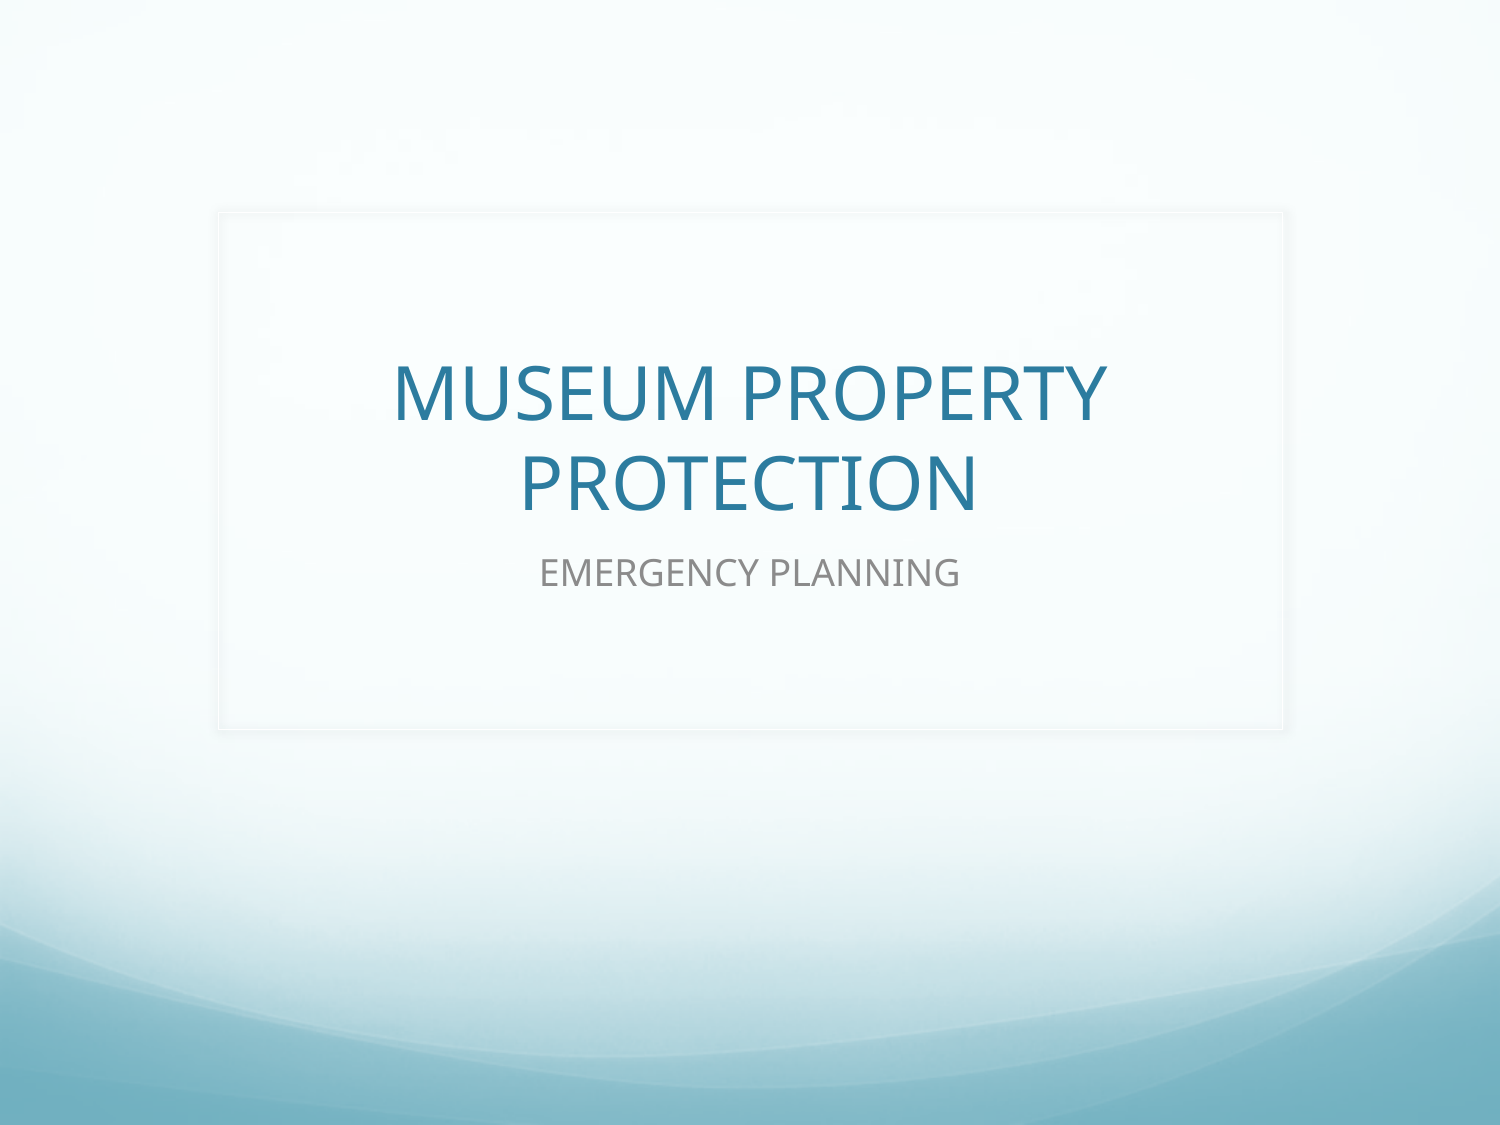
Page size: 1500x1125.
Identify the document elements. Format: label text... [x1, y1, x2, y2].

subtitle EMERGENCY PLANNING [217, 541, 1283, 692]
title MUSEUM PROPERTY PROTECTION [217, 249, 1283, 533]
